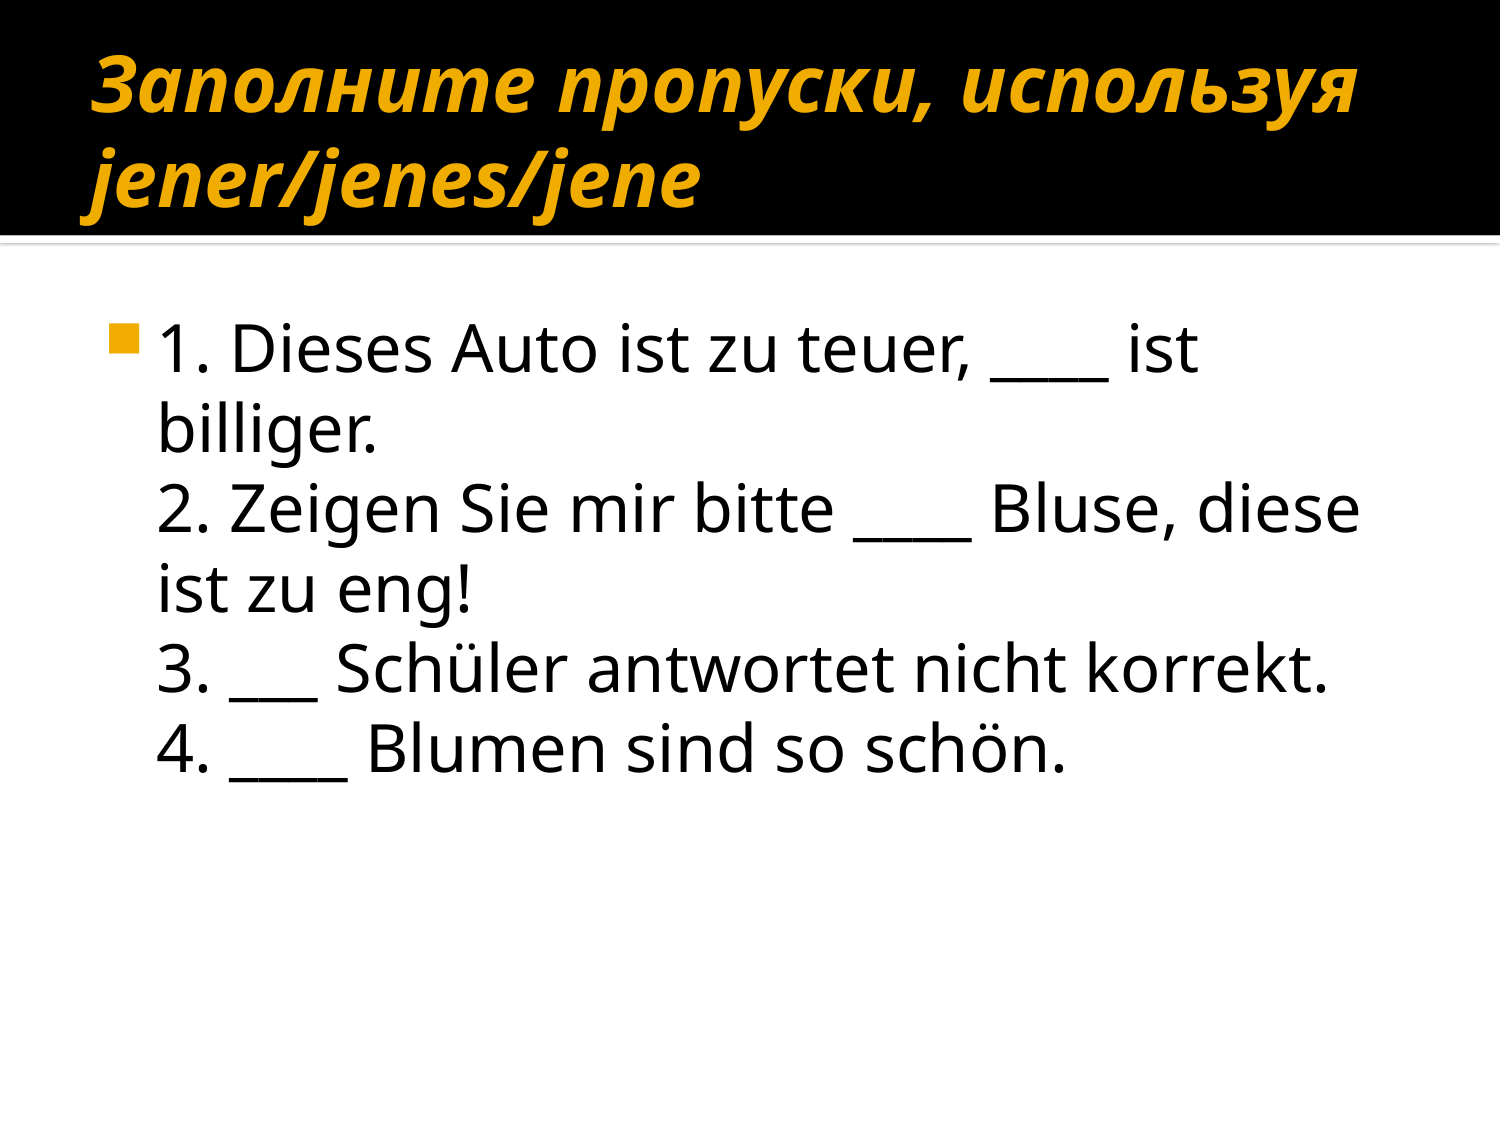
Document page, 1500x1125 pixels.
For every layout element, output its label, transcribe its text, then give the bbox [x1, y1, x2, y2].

title Заполните пропуски, используя jener/jenes/jene [75, 25, 1425, 231]
list 1. Dieses Auto ist zu teuer, ____ ist billiger. 2. Zeigen Sie mir bitte ____ Bluse, diese ist zu eng! 3. ___ Schüler antwortet nicht korrekt. 4. ____ Blumen sind so schӧn. [75, 291, 1425, 1050]
